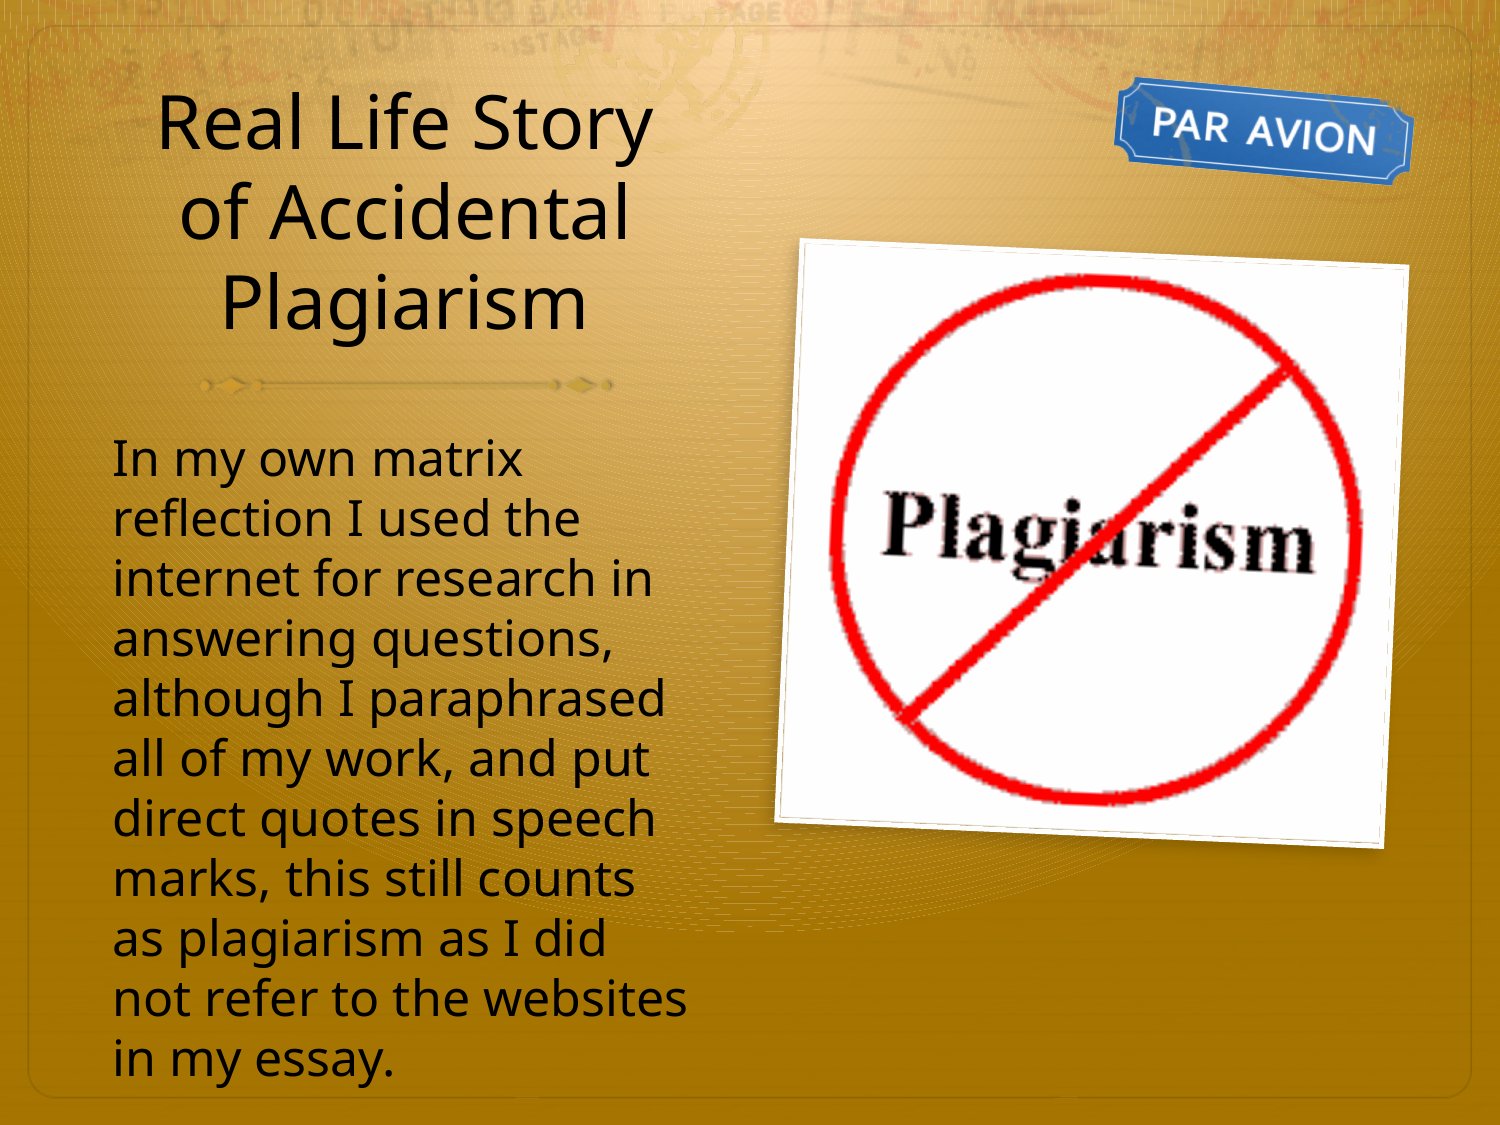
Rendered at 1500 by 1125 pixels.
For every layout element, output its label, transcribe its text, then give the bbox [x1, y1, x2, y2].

title Real Life Story of Accidental Plagiarism [97, 71, 713, 352]
picture [0, 0, 1500, 1125]
list In my own matrix reflection I used the internet for research in answering questions, although I paraphrased all of my work, and put direct quotes in speech marks, this still counts as plagiarism as I did not refer to the websites in my essay. [97, 418, 713, 1025]
